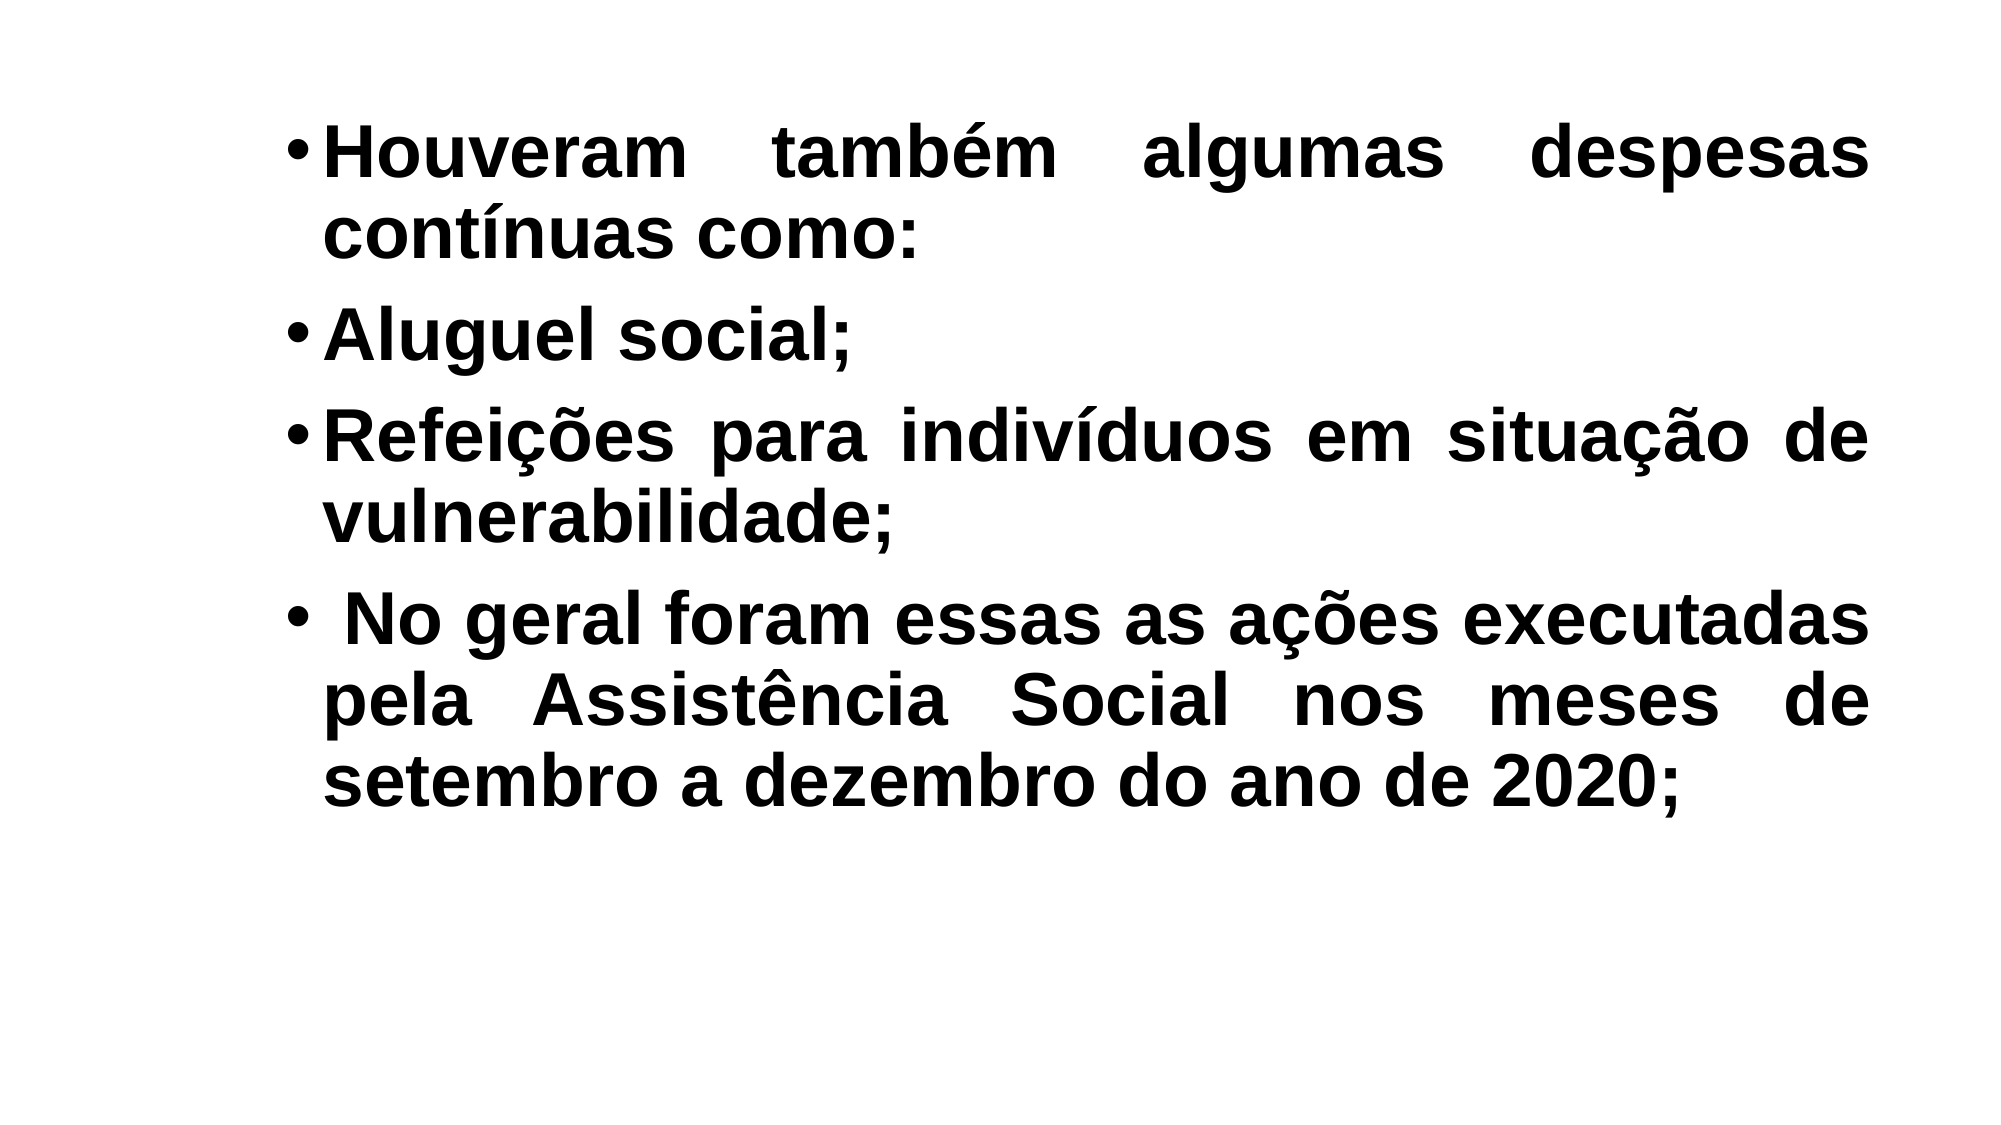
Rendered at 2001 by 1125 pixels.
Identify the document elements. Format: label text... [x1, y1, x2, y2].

list Houveram também algumas despesas contínuas como: Aluguel social; Refeições para indivíduos em situação de vulnerabilidade; No geral foram essas as ações executadas pela Assistência Social nos meses de setembro a dezembro do ano de 2020; [270, 104, 1888, 970]
